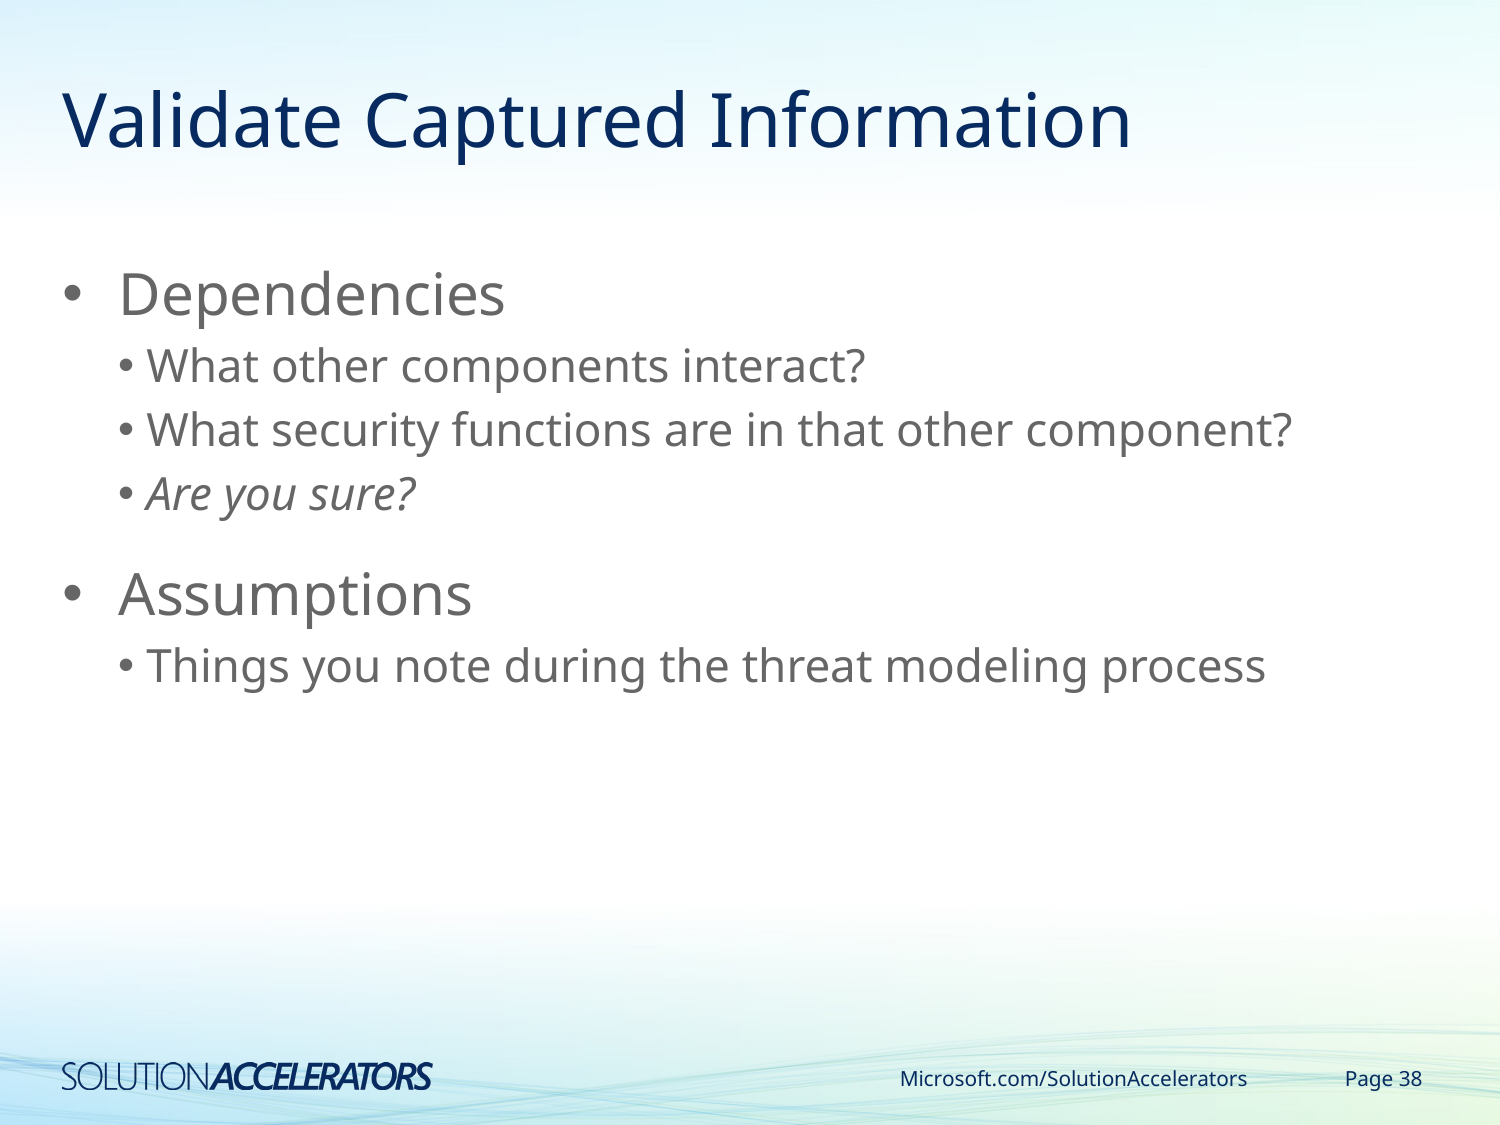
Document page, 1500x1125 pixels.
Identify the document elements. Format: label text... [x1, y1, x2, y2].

footer Microsoft.com/SolutionAccelerators [787, 1050, 1263, 1110]
list Dependencies What other components interact? What security functions are in that other component? Are you sure? Assumptions Things you note during the threat modeling process [62, 257, 1438, 888]
slide_number Page 38 [1287, 1050, 1438, 1110]
title Validate Captured Information [62, 37, 1438, 163]
picture [0, 0, 1500, 1125]
